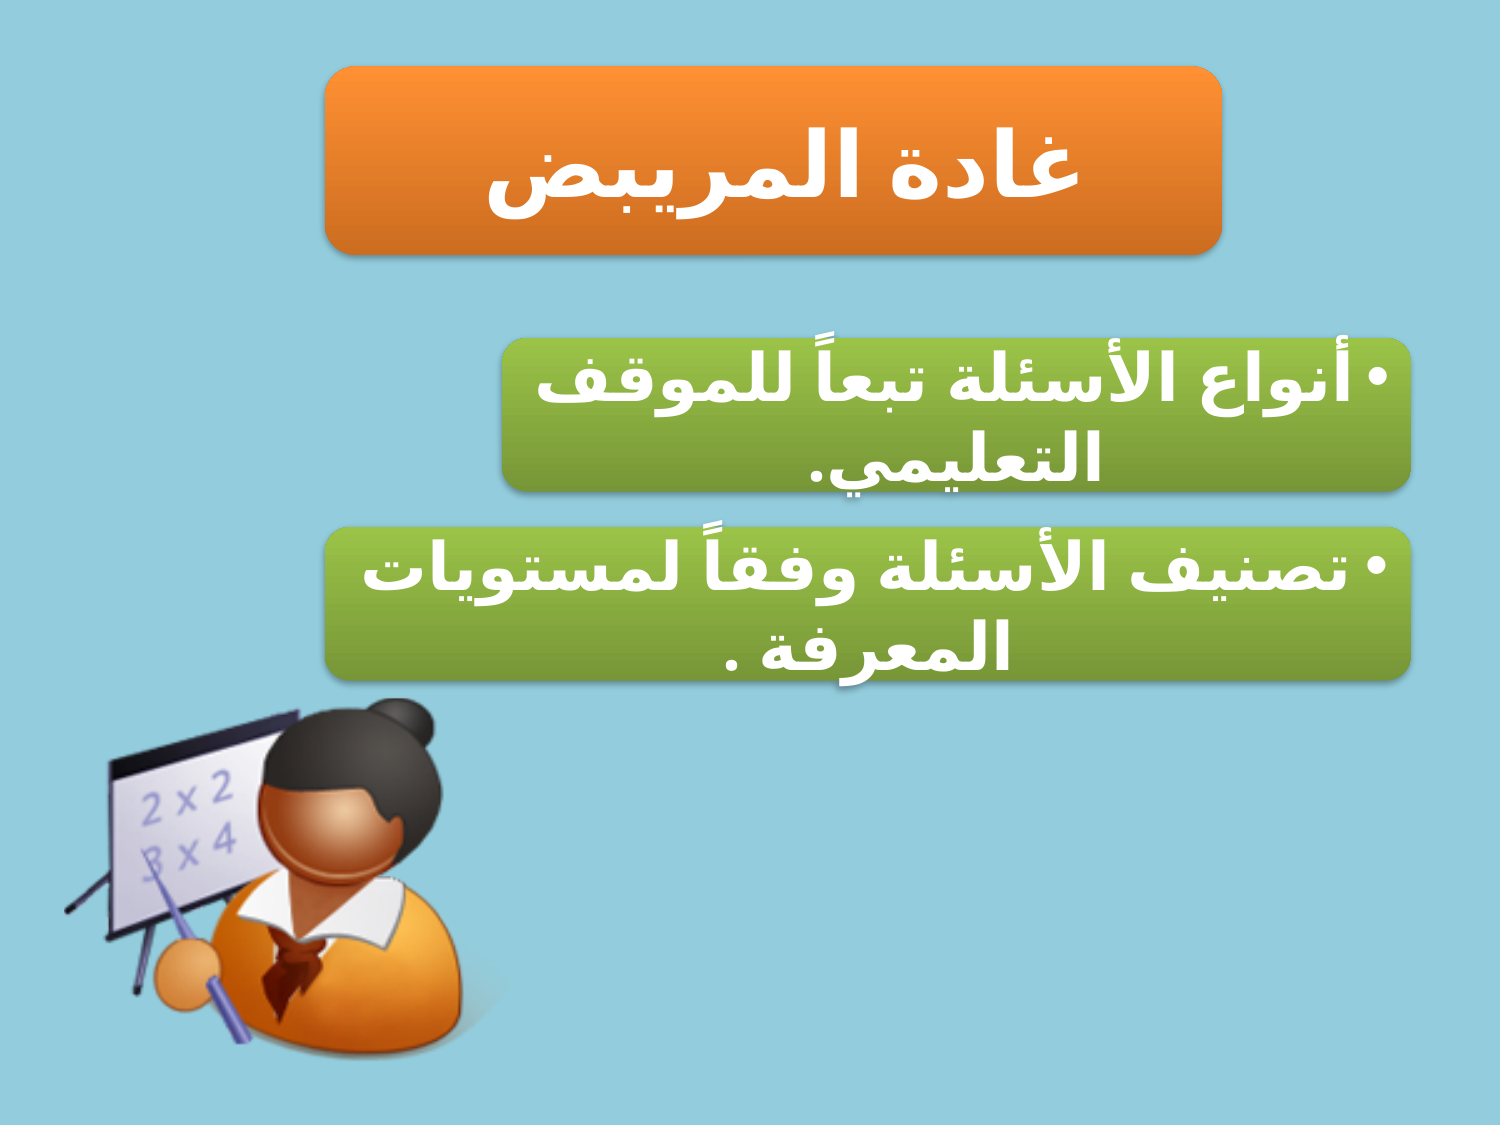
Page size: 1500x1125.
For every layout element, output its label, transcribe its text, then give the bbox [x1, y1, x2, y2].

text_box تصنيف الأسئلة وفقاً لمستويات المعرفة . [324, 527, 1412, 681]
text_box غادة المريبض [324, 66, 1223, 256]
picture [64, 656, 514, 1080]
text_box أنواع الأسئلة تبعاً للموقف التعليمي. [501, 338, 1412, 492]
